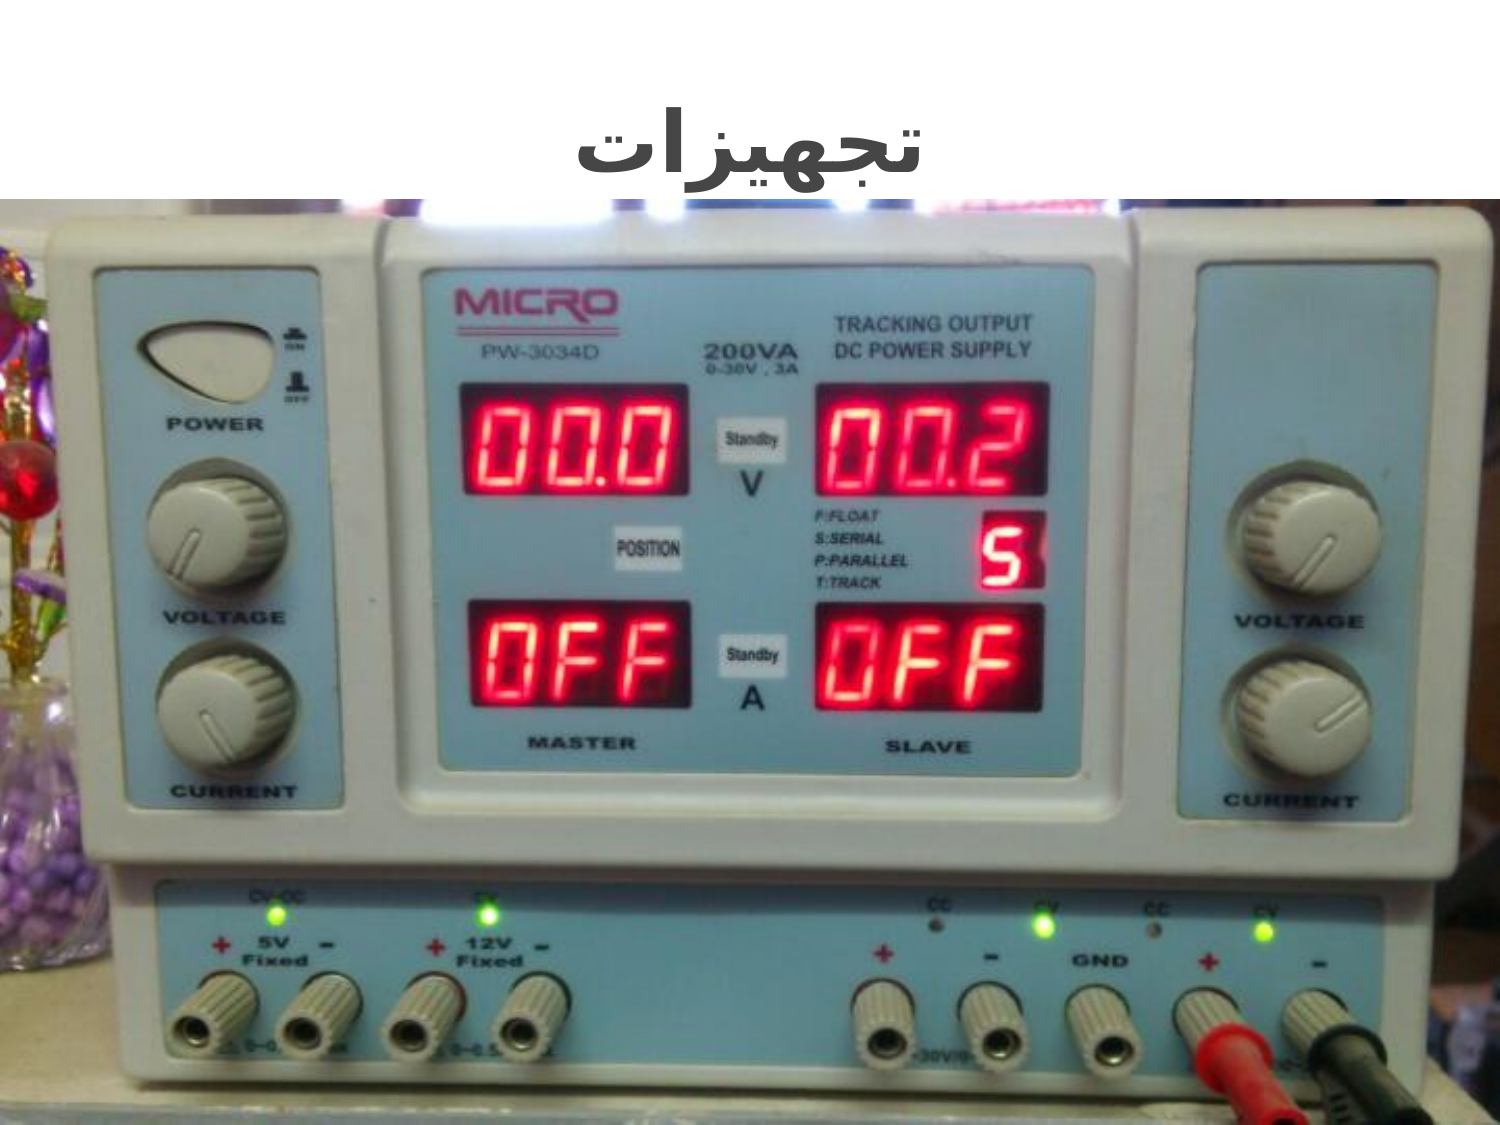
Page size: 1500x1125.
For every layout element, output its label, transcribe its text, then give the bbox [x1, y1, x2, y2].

title تجهیزات [75, 45, 1425, 198]
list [0, 198, 1500, 1125]
